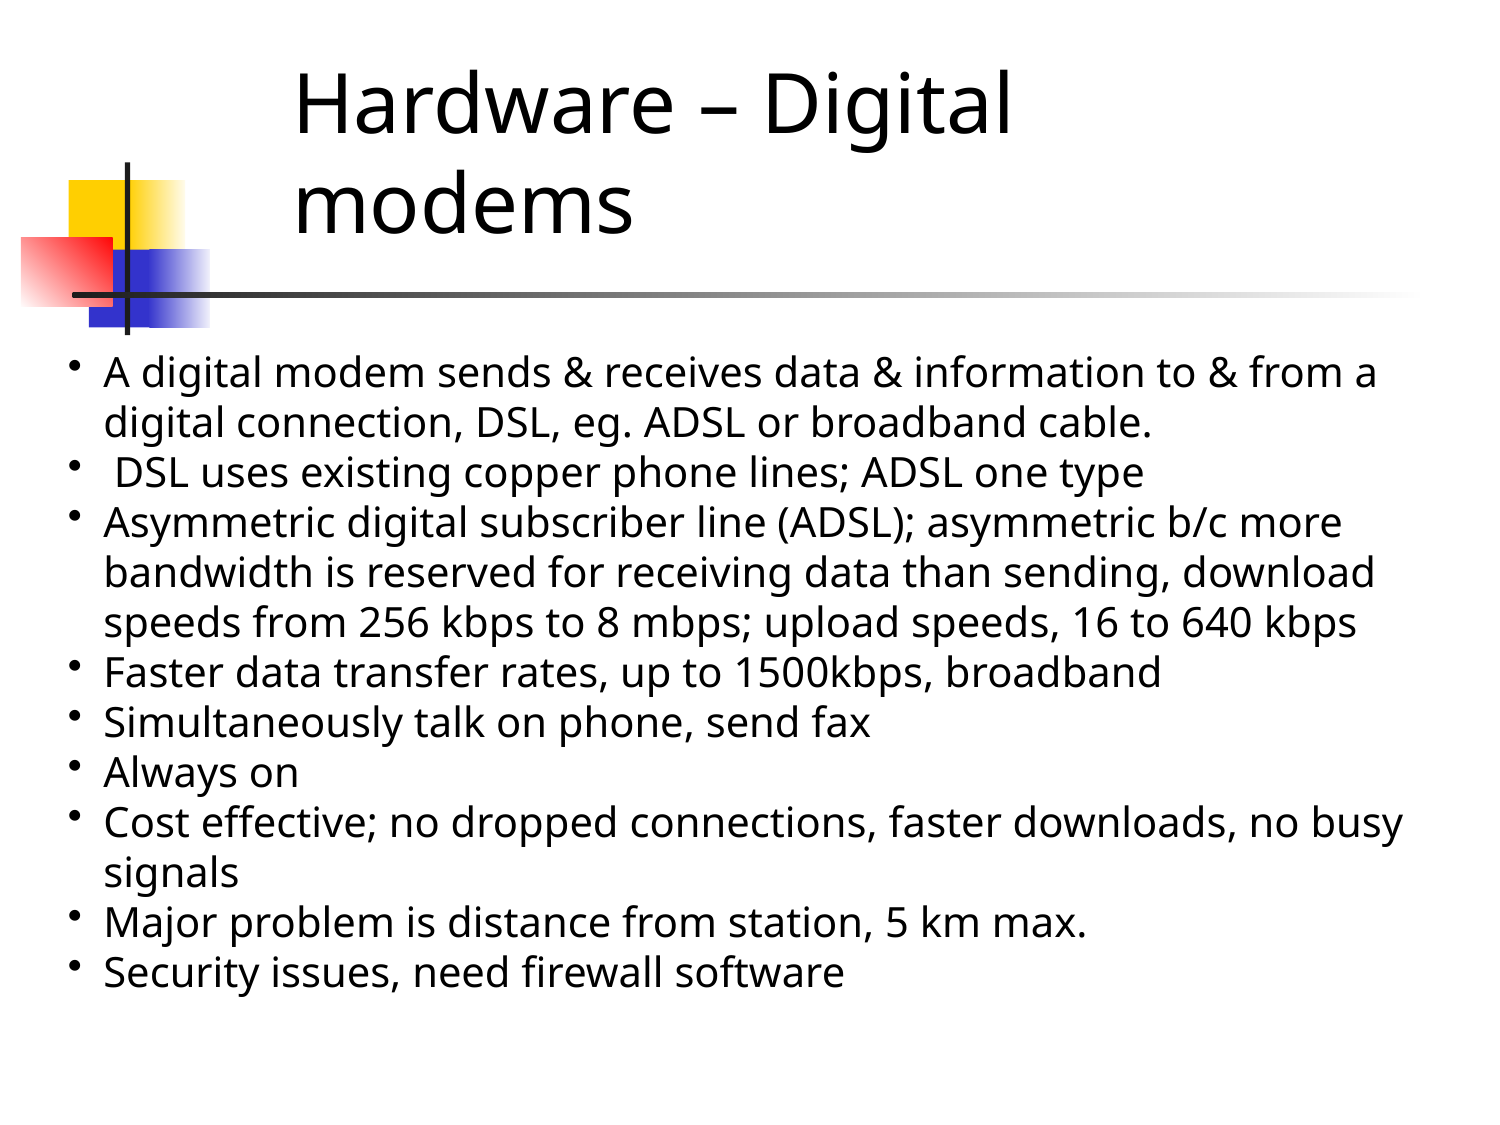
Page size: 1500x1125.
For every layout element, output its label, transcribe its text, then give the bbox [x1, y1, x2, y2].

text_box Hardware – Digital modems [277, 42, 1341, 258]
text_box A digital modem sends & receives data & information to & from a digital connection, DSL, eg. ADSL or broadband cable. DSL uses existing copper phone lines; ADSL one type Asymmetric digital subscriber line (ADSL); asymmetric b/c more bandwidth is reserved for receiving data than sending, download speeds from 256 kbps to 8 mbps; upload speeds, 16 to 640 kbps Faster data transfer rates, up to 1500kbps, broadband Simultaneously talk on phone, send fax Always on Cost effective; no dropped connections, faster downloads, no busy signals Major problem is distance from station, 5 km max. Security issues, need firewall software [53, 337, 1424, 1124]
